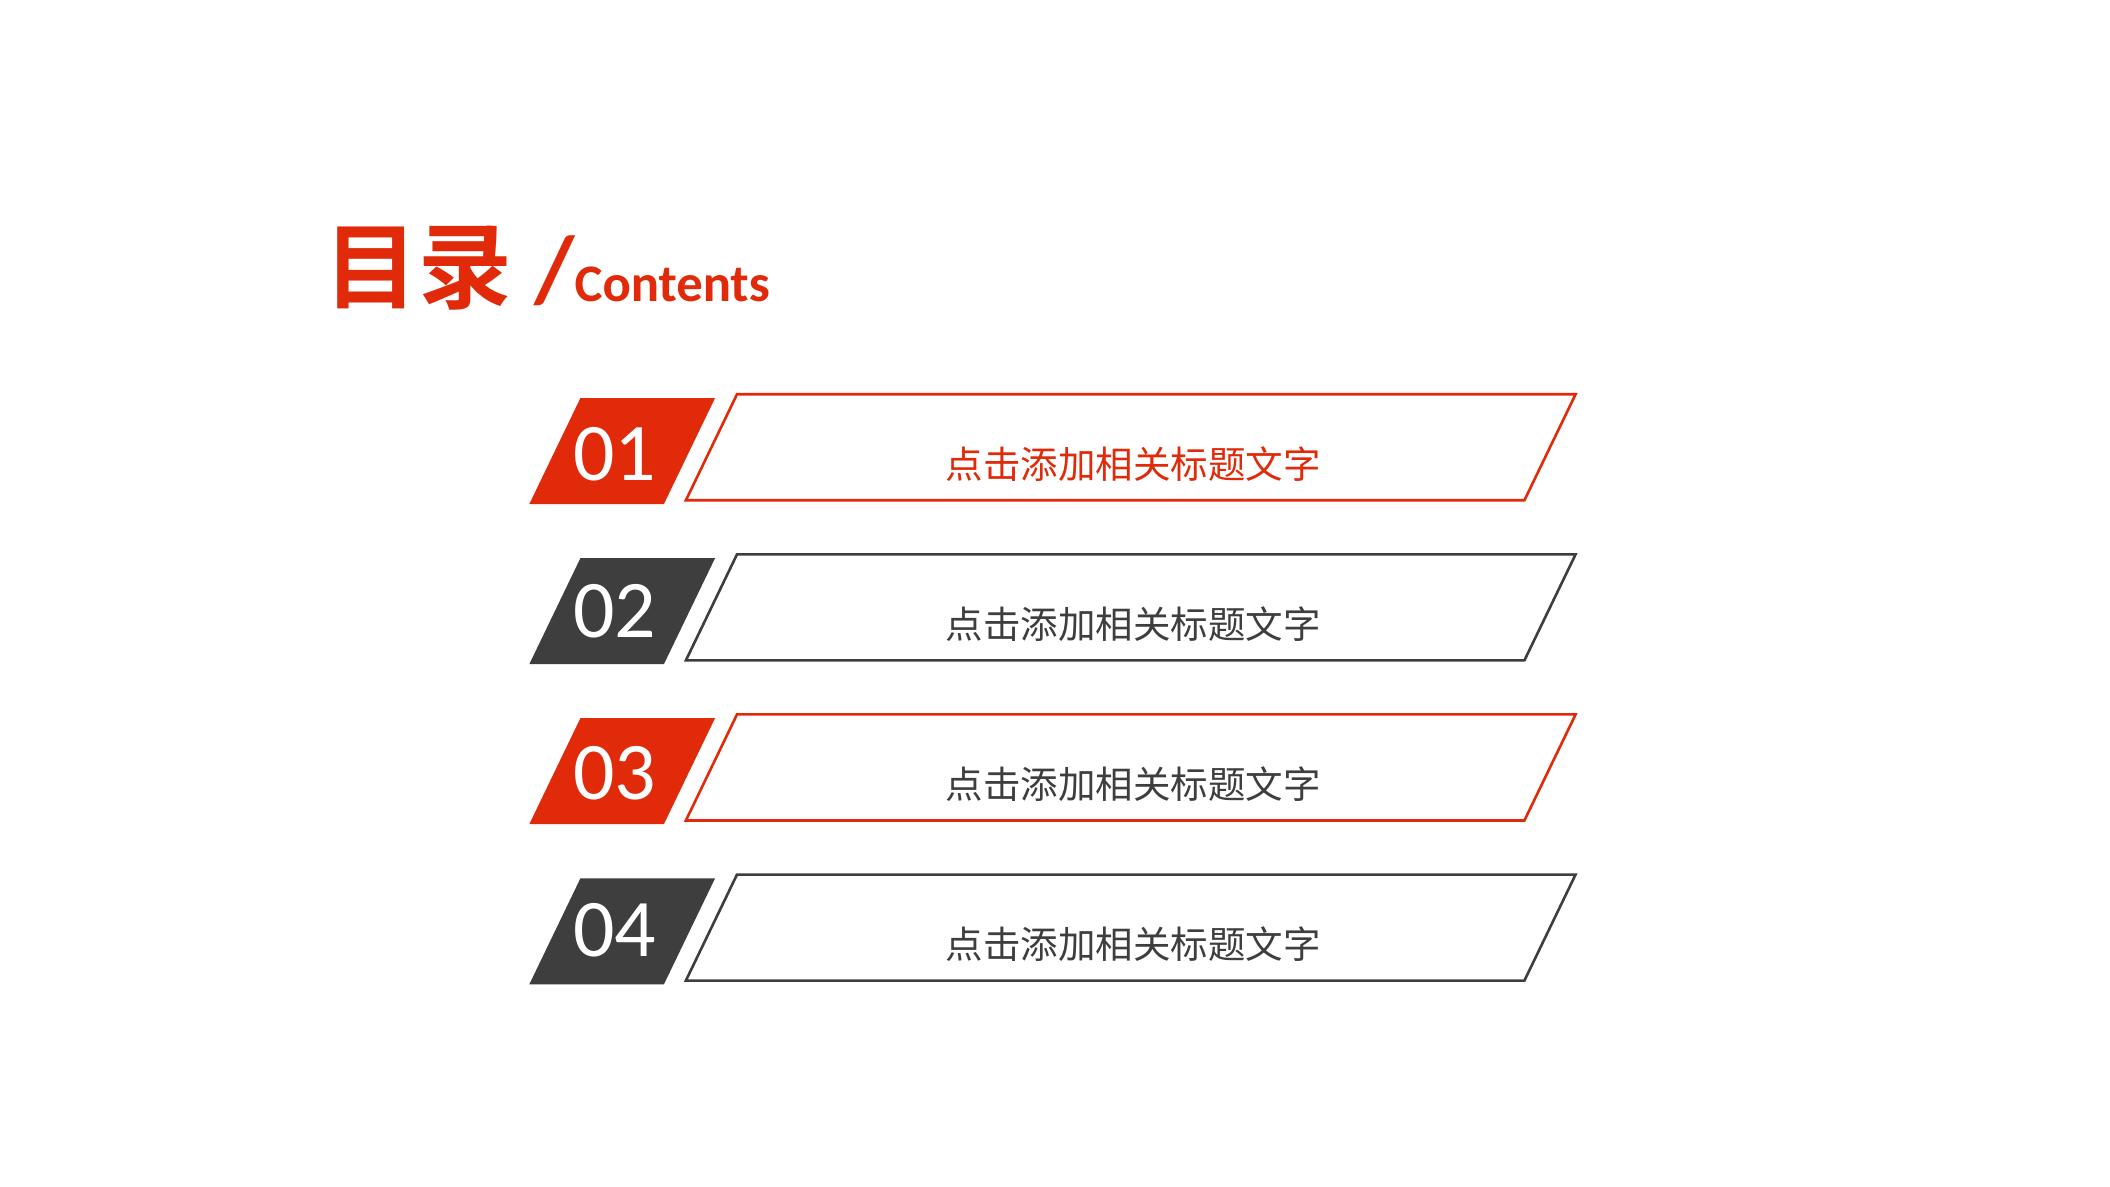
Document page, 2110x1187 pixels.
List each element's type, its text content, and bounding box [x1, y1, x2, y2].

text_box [685, 714, 1576, 821]
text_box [529, 391, 736, 506]
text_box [529, 547, 736, 665]
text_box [529, 709, 736, 825]
text_box 目录/Contents [286, 206, 808, 322]
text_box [529, 867, 736, 985]
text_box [685, 554, 1576, 661]
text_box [685, 394, 1576, 501]
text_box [685, 874, 1576, 981]
